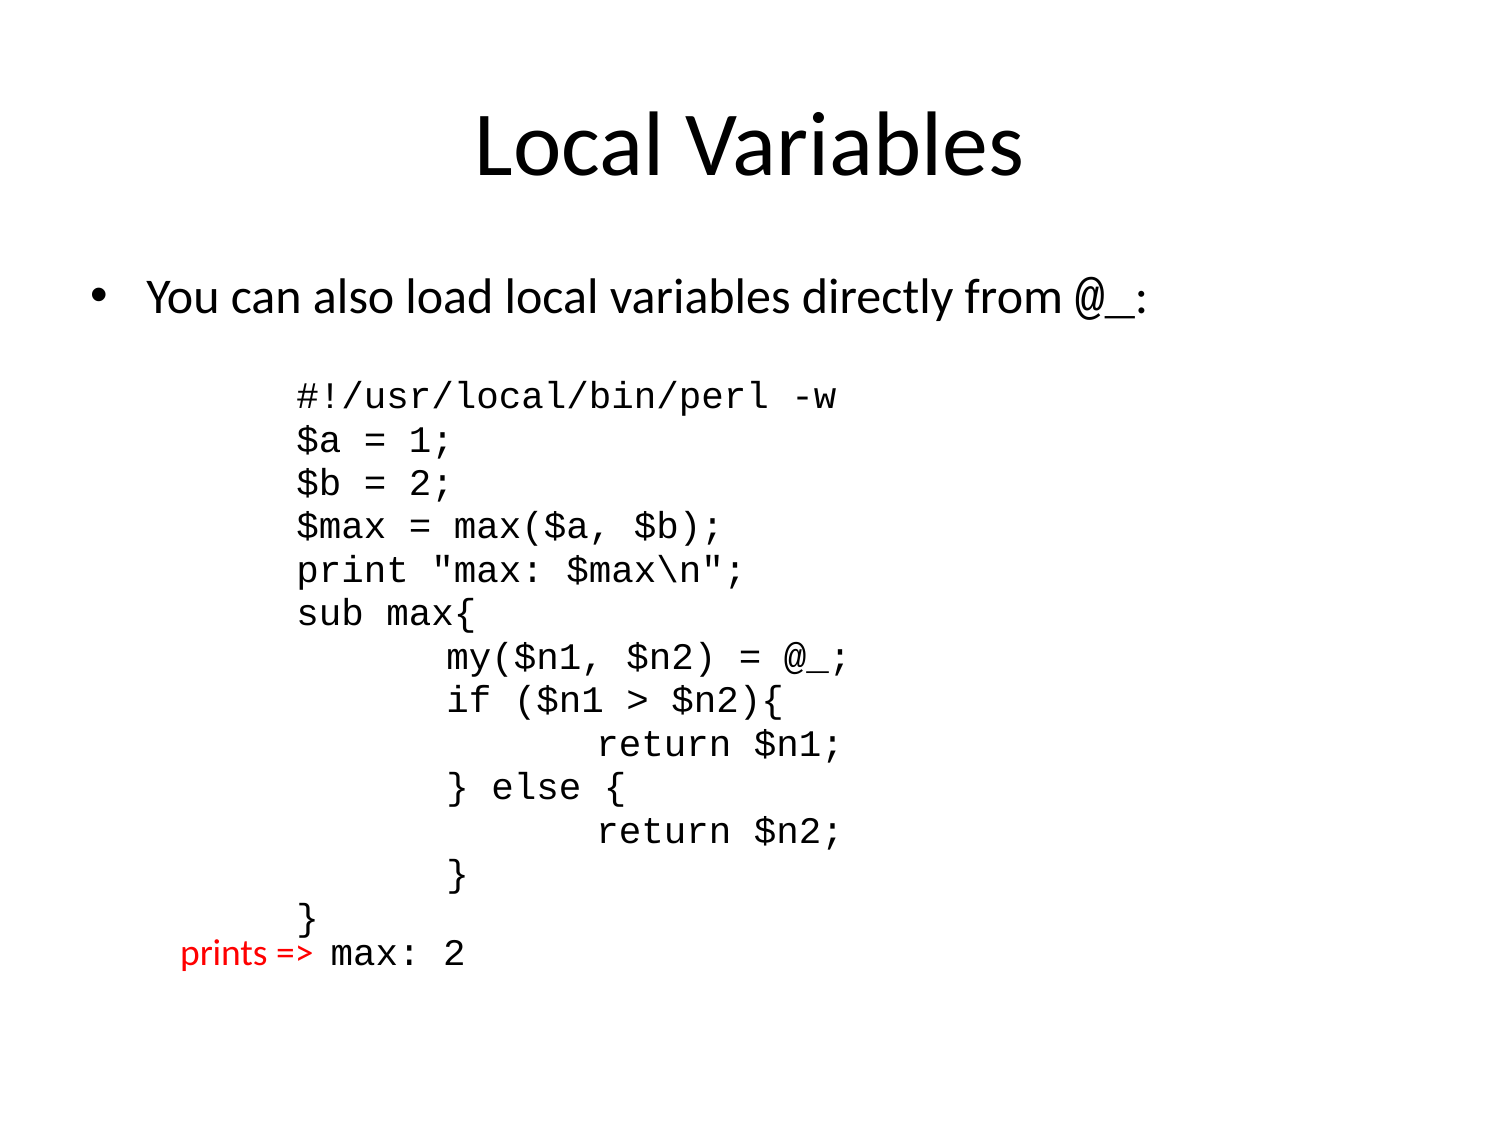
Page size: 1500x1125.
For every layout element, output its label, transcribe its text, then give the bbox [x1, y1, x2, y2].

title Local Variables [75, 45, 1425, 233]
list You can also load local variables directly from @_: #!/usr/local/bin/perl -w $a = 1; $b = 2; $max = max($a, $b); print "max: $max\n"; sub max{ my($n1, $n2) = @_; if ($n1 > $n2){ return $n1; } else { return $n2; } } [75, 262, 1425, 1005]
